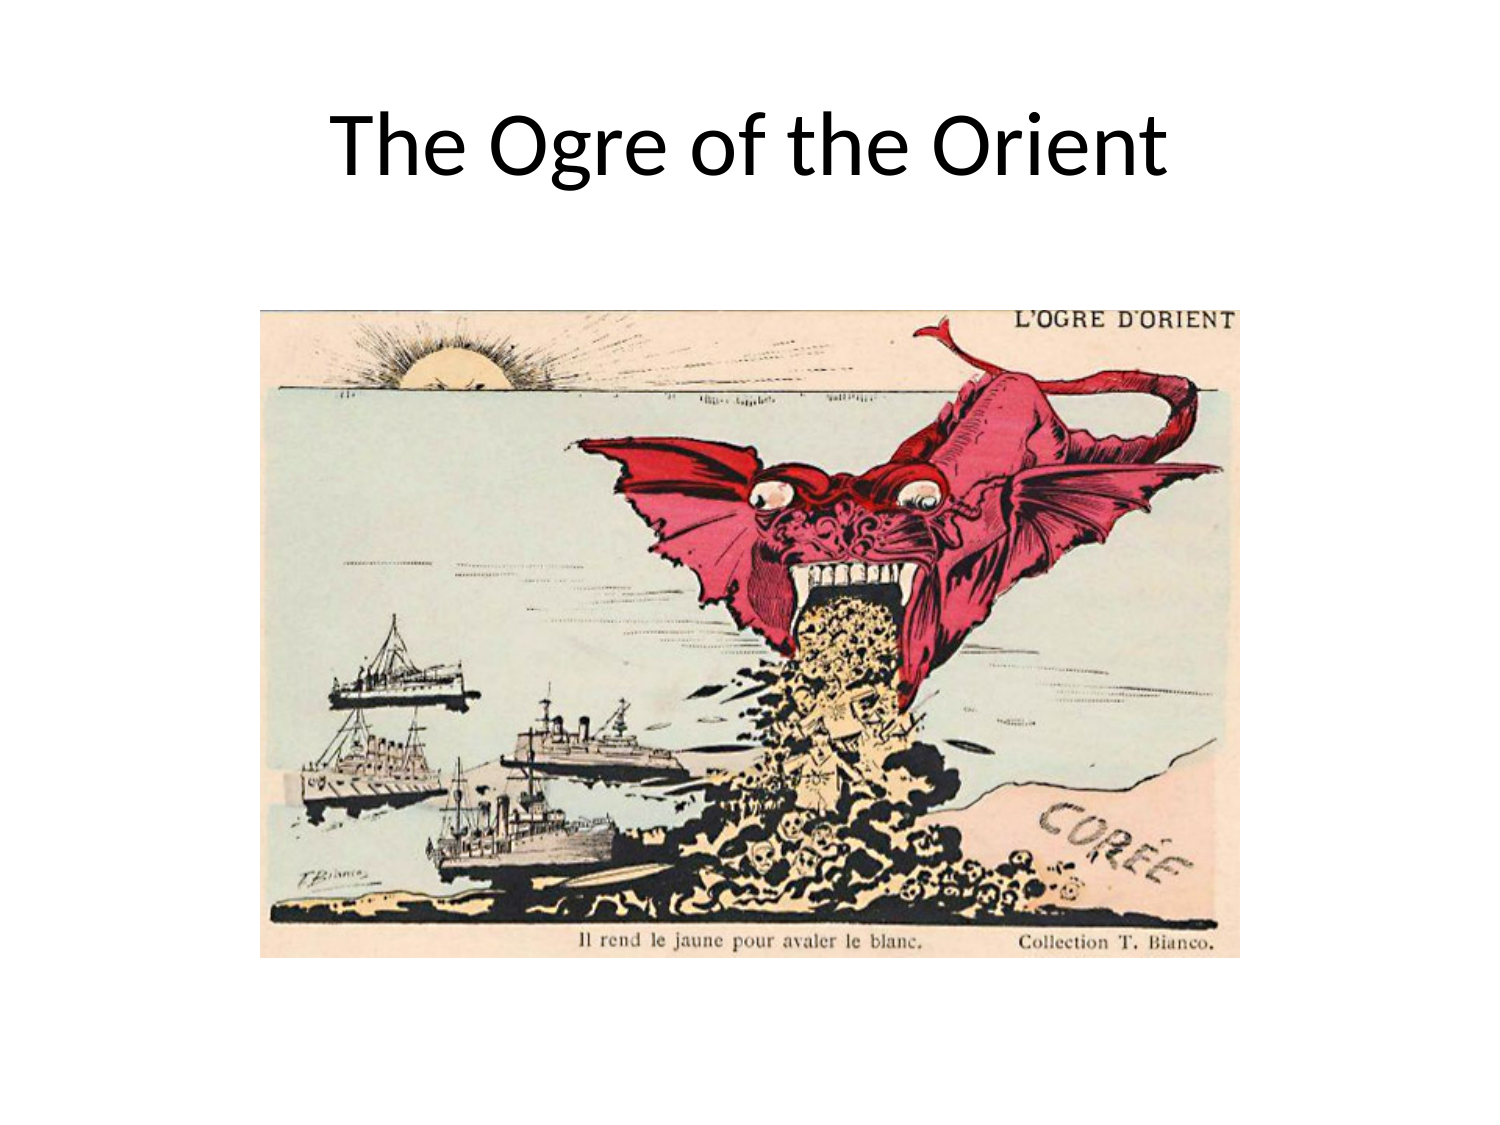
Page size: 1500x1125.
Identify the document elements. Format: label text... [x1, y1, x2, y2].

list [259, 309, 1241, 958]
title The Ogre of the Orient [75, 45, 1425, 233]
